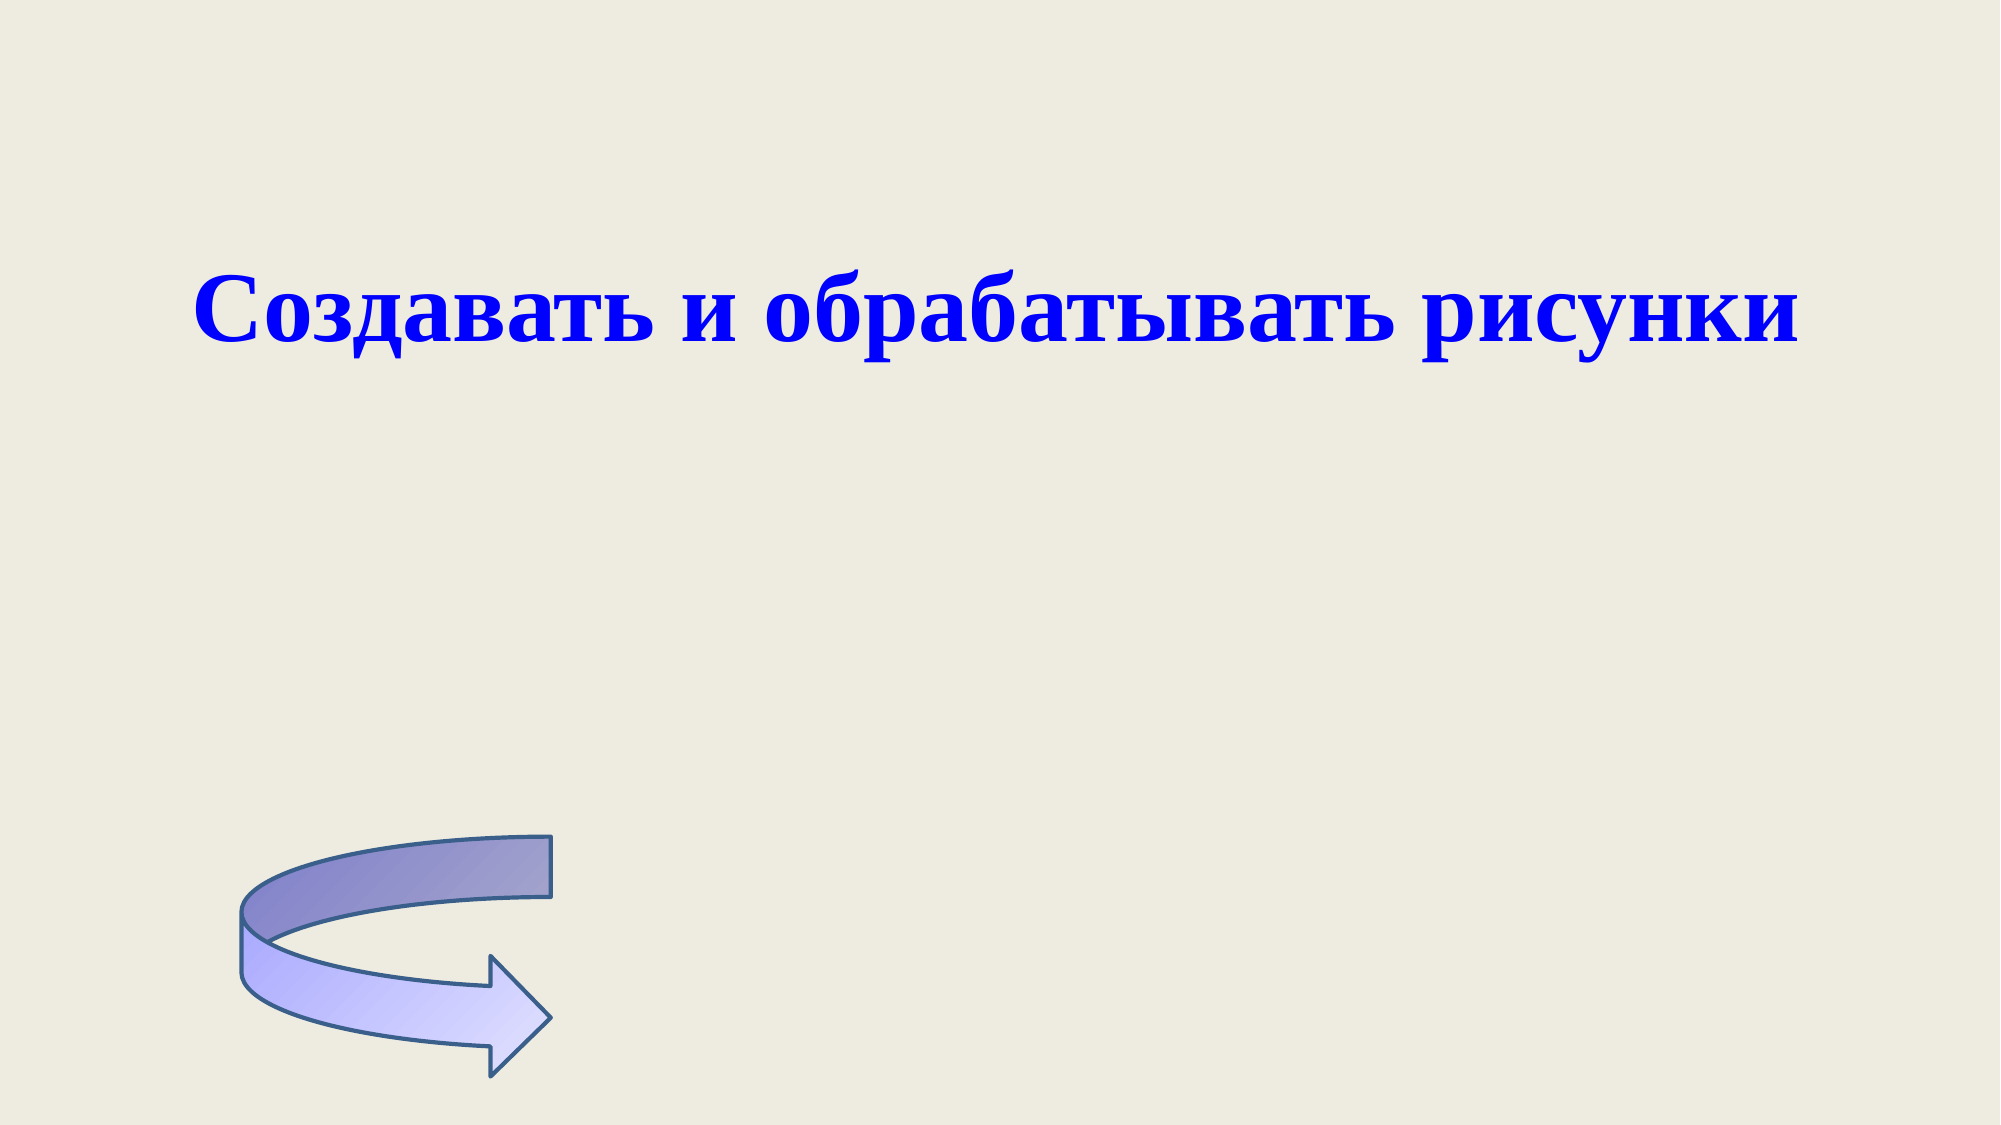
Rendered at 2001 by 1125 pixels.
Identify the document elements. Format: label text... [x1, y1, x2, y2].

text_box [239, 834, 553, 1079]
text_box Создавать и обрабатывать рисунки [63, 234, 1929, 370]
